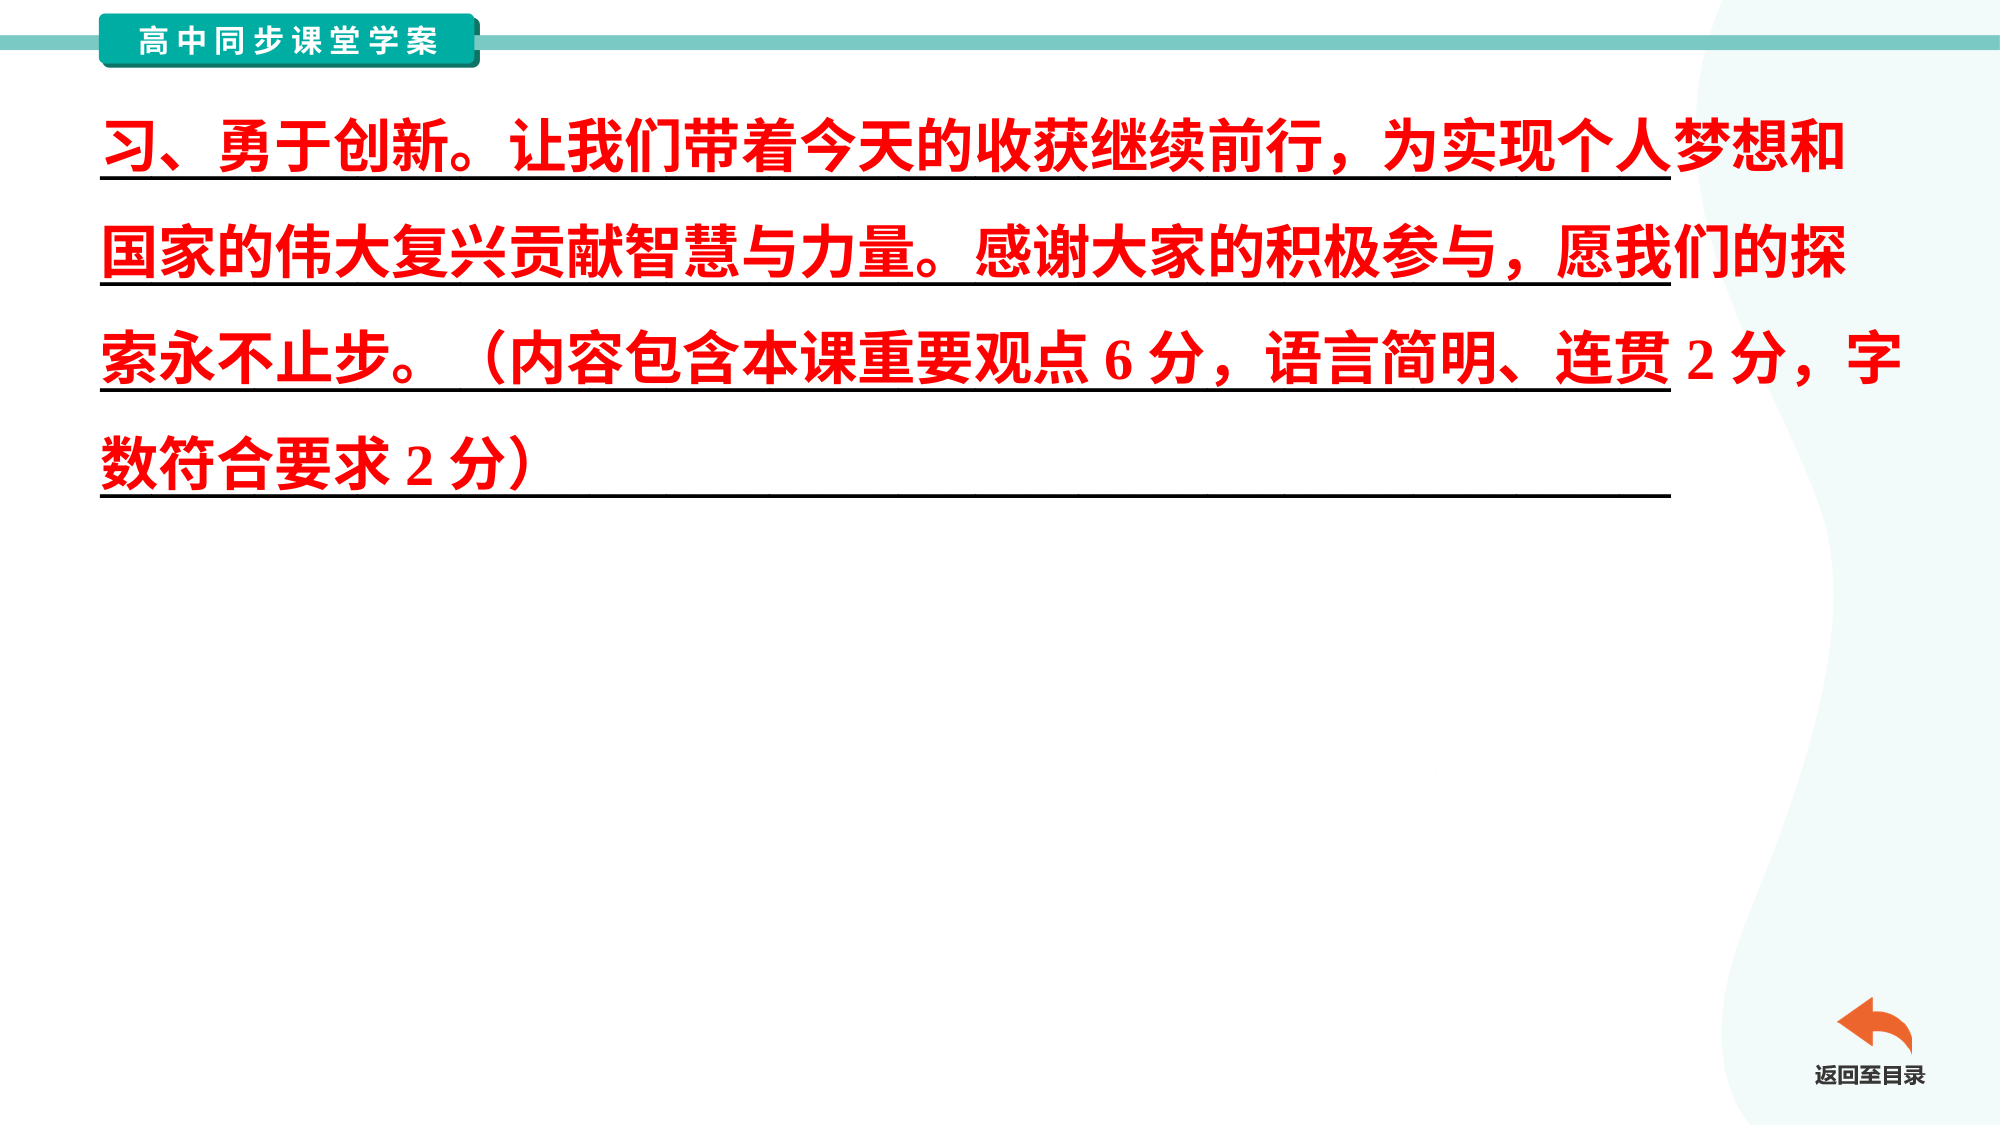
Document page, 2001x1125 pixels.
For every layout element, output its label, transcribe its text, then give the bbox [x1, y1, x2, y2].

text_box _____________________________________________________________ _____________________________________________________________ _____________________________________________________________ _____________________________________________________________ [100, 498, 1899, 502]
picture [0, 0, 2000, 1125]
text_box 习、勇于创新。让我们带着今天的收获继续前行，为实现个人梦想和 国家的伟大复兴贡献智慧与力量。感谢大家的积极参与，愿我们的探 索永不止步。（内容包含本课重要观点6分，语言简明、连贯2分，字 数符合要求2分） [100, 72, 1899, 498]
